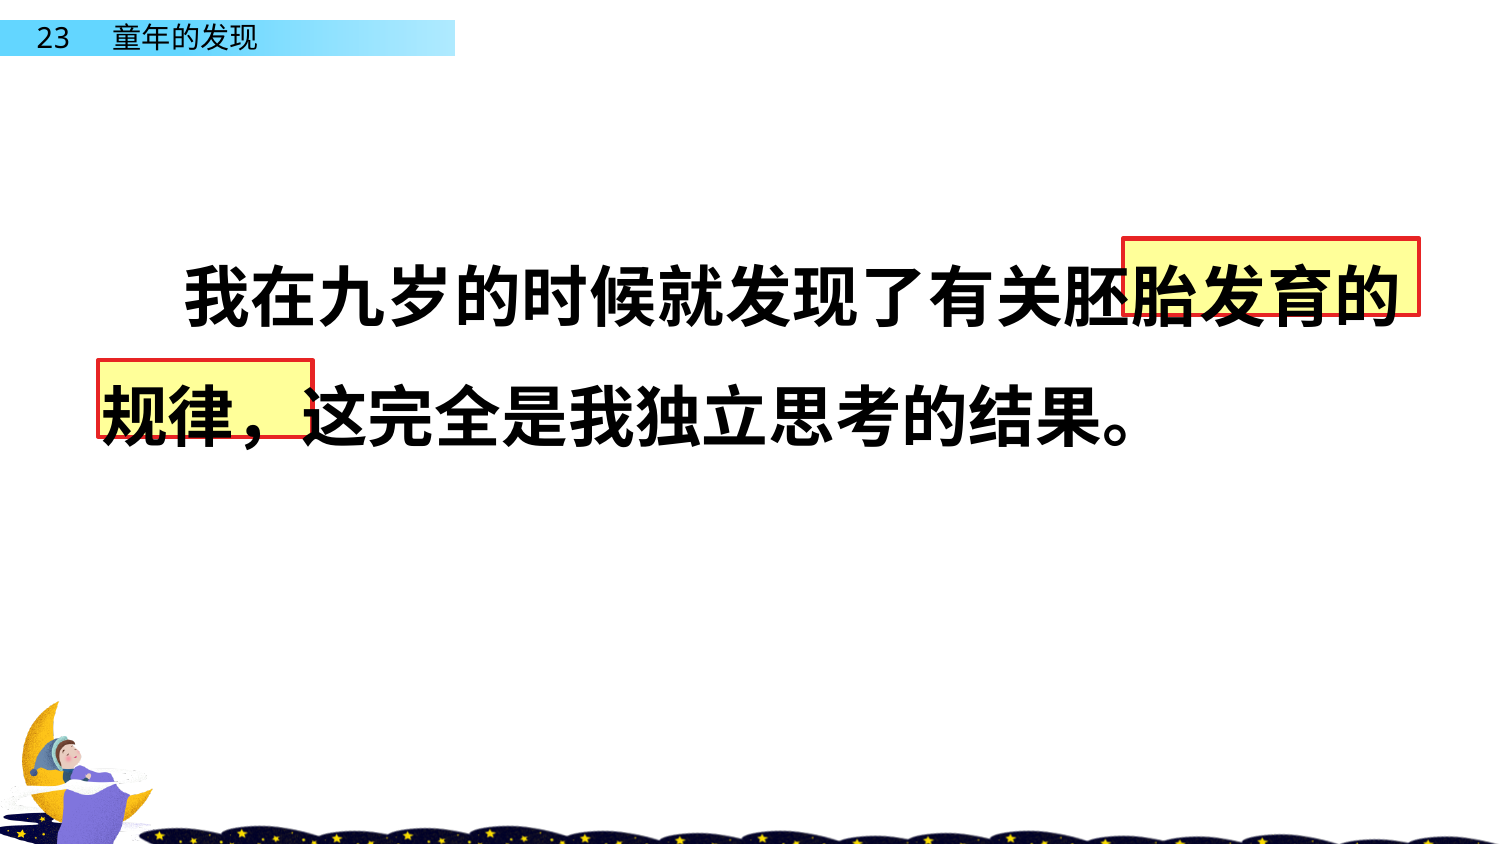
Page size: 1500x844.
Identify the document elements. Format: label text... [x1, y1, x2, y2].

text_box [1413, 236, 1421, 317]
text_box 我在九岁的时候就发现了有关胚胎发育的规律，这完全是我独立思考的结果。 [89, 209, 1413, 461]
picture [0, 693, 1500, 844]
